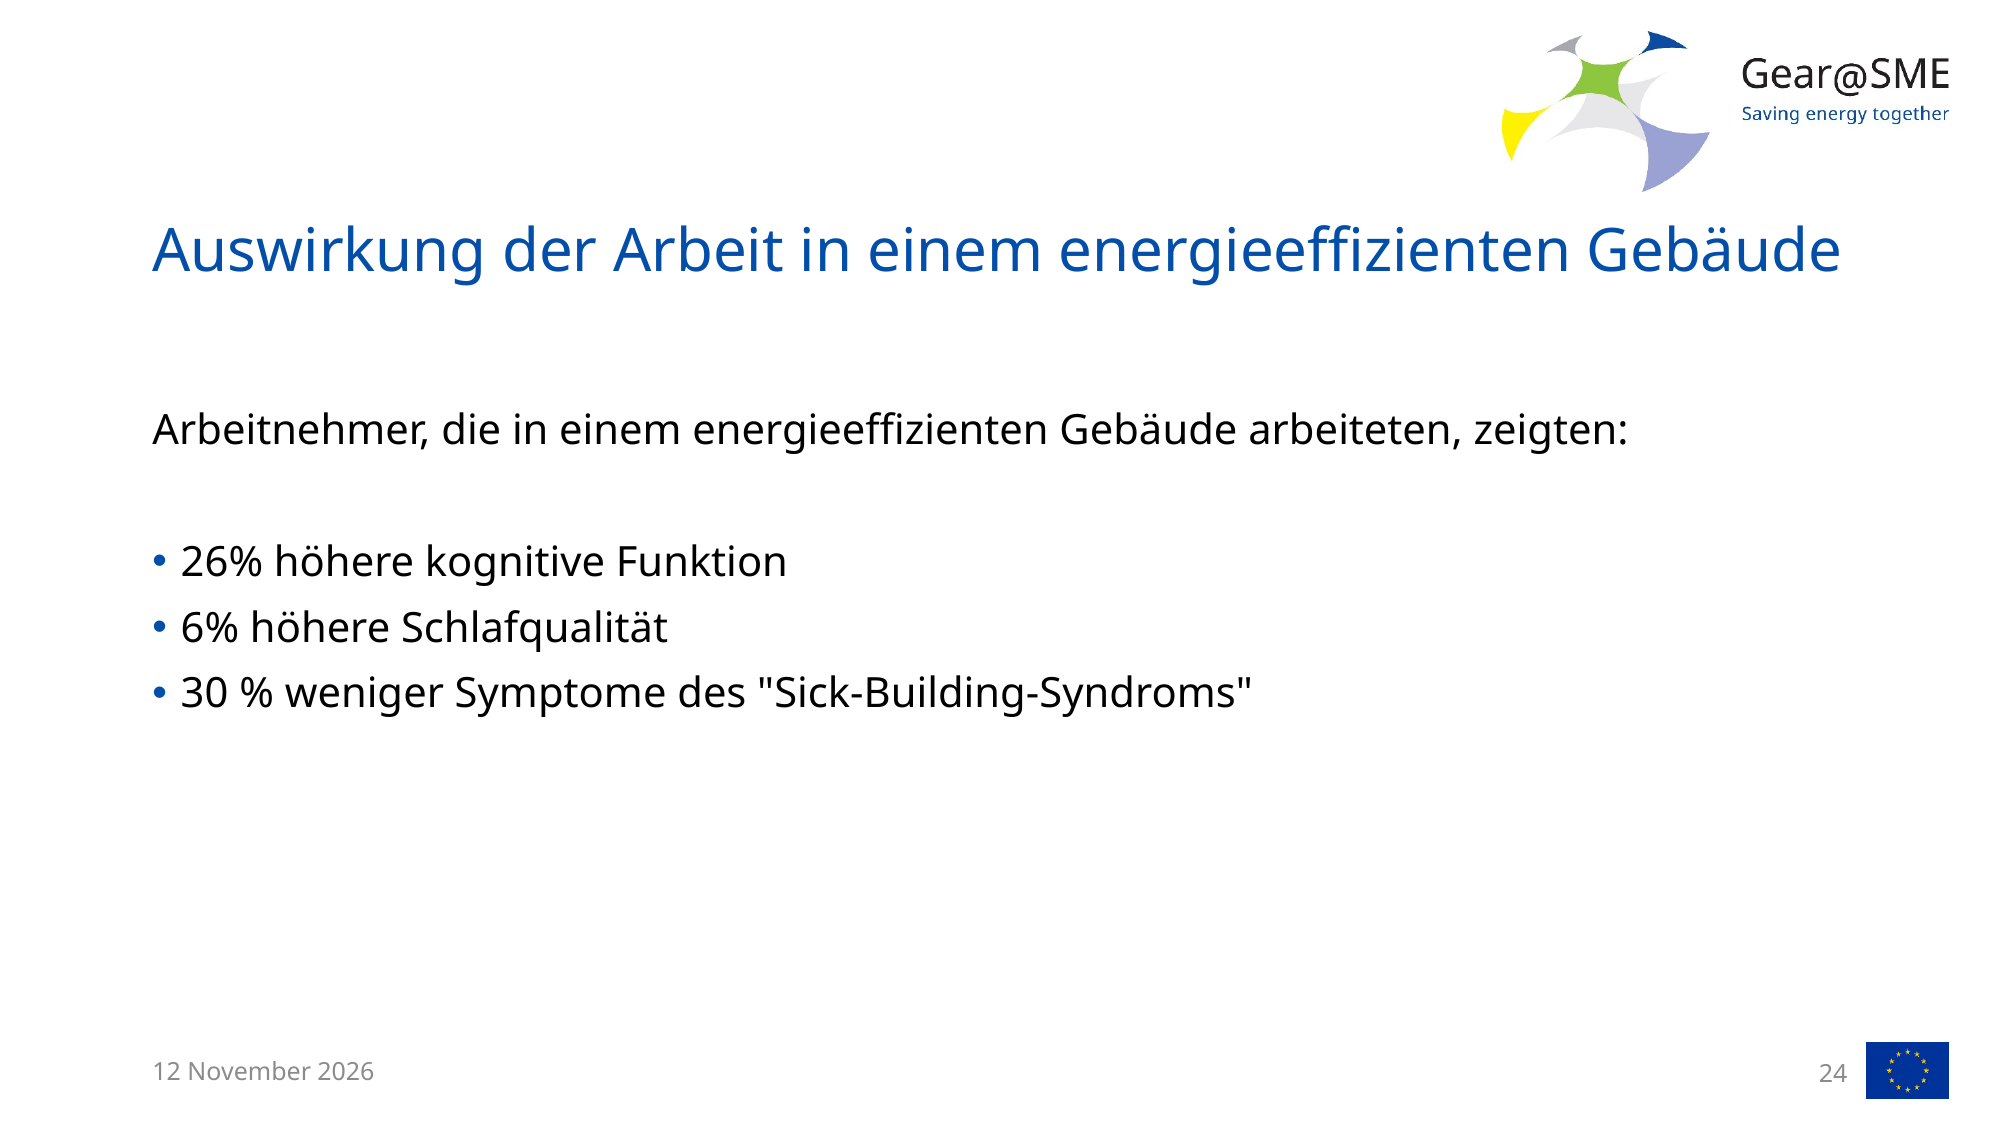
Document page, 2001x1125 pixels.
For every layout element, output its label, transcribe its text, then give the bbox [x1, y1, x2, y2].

picture [1866, 1042, 1949, 1099]
picture [1502, 31, 1949, 192]
title Auswirkung der Arbeit in einem energieeffizienten Gebäude [137, 205, 1863, 300]
slide_number 24 [1412, 1044, 1863, 1104]
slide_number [137, 1042, 588, 1103]
list Arbeitnehmer, die in einem energieeffizienten Gebäude arbeiteten, zeigten: 26% höhere kognitive Funktion 6% höhere Schlafqualität 30 % weniger Symptome des "Sick-Building-Syndroms" [137, 310, 1863, 1014]
